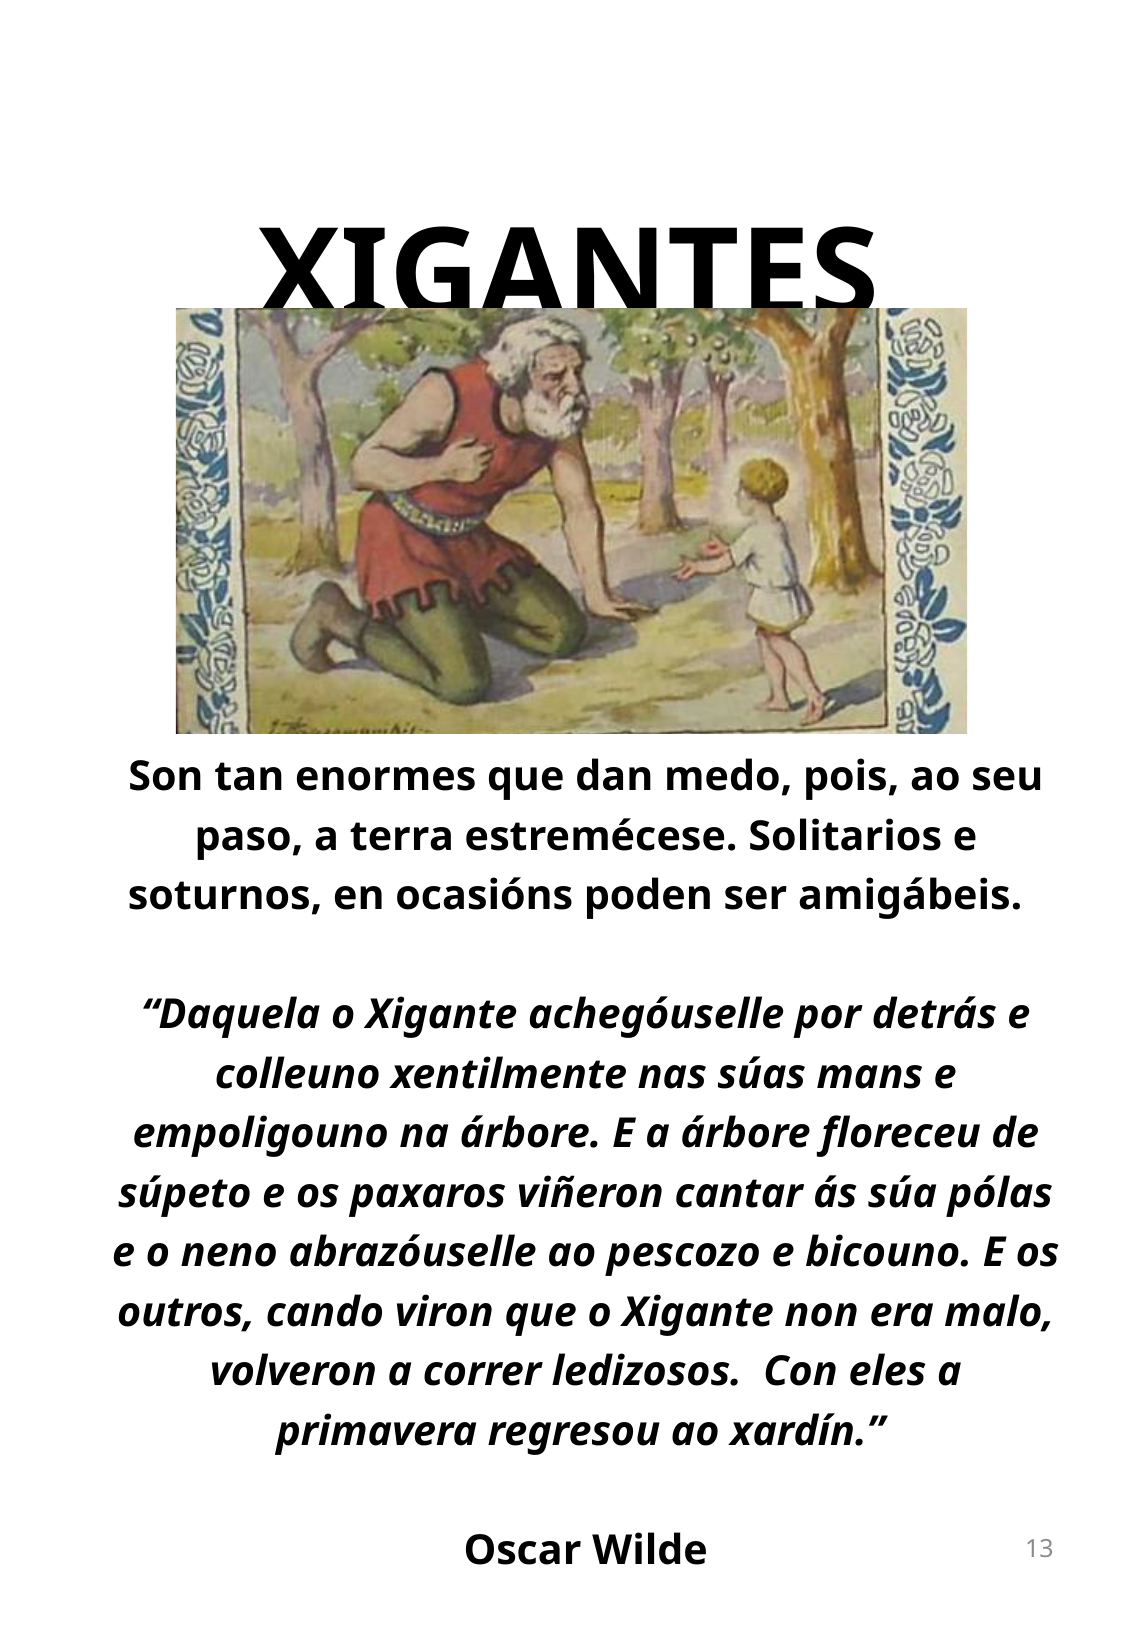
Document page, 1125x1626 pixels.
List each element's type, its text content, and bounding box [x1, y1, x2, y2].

title XIGANTES [46, 167, 1090, 368]
text_box Son tan enormes que dan medo, pois, ao seu paso, a terra estremécese. Solitarios e soturnos, en ocasións poden ser amigábeis. “Daquela o Xigante achegóuselle por detrás e colleuno xentilmente nas súas mans e empoligouno na árbore. E a árbore floreceu de súpeto e os paxaros viñeron cantar ás súa pólas e o neno abrazóuselle ao pescozo e bicouno. E os outros, cando viron que o Xigante non era malo, volveron a correr ledizosos. Con eles a primavera regresou ao xardín.” Oscar Wilde [105, 730, 1067, 1575]
picture [175, 308, 968, 735]
slide_number 13 [806, 1506, 1069, 1593]
